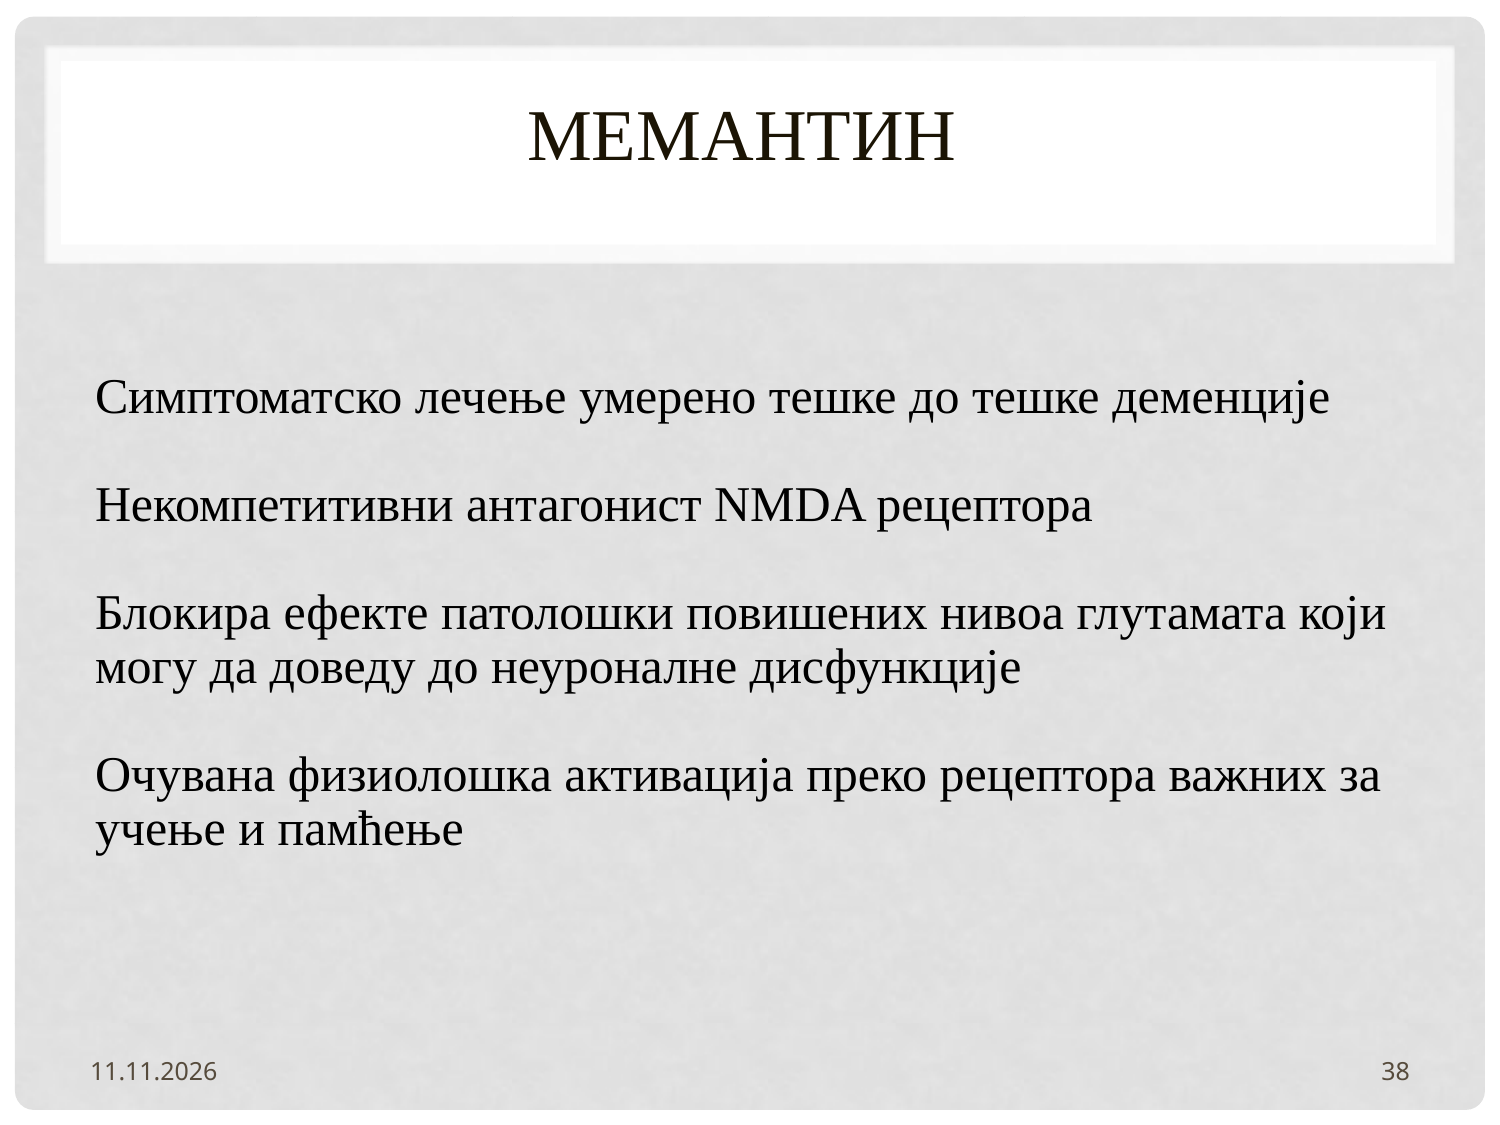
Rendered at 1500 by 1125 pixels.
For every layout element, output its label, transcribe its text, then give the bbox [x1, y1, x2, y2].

slide_number 38 [1074, 1042, 1425, 1103]
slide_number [75, 1042, 425, 1103]
title МЕМАНТИН [412, 37, 1072, 225]
text_box Симптоматско лечење умерено тешке до тешке деменције Некомпетитивни антагонист NMDA рецептора Блокира ефекте патолошки повишених нивоа глутамата који могу да доведу до неуроналне дисфункције Очувана физиолошка активација преко рецептора важних за учење и памћење [79, 299, 1450, 1053]
